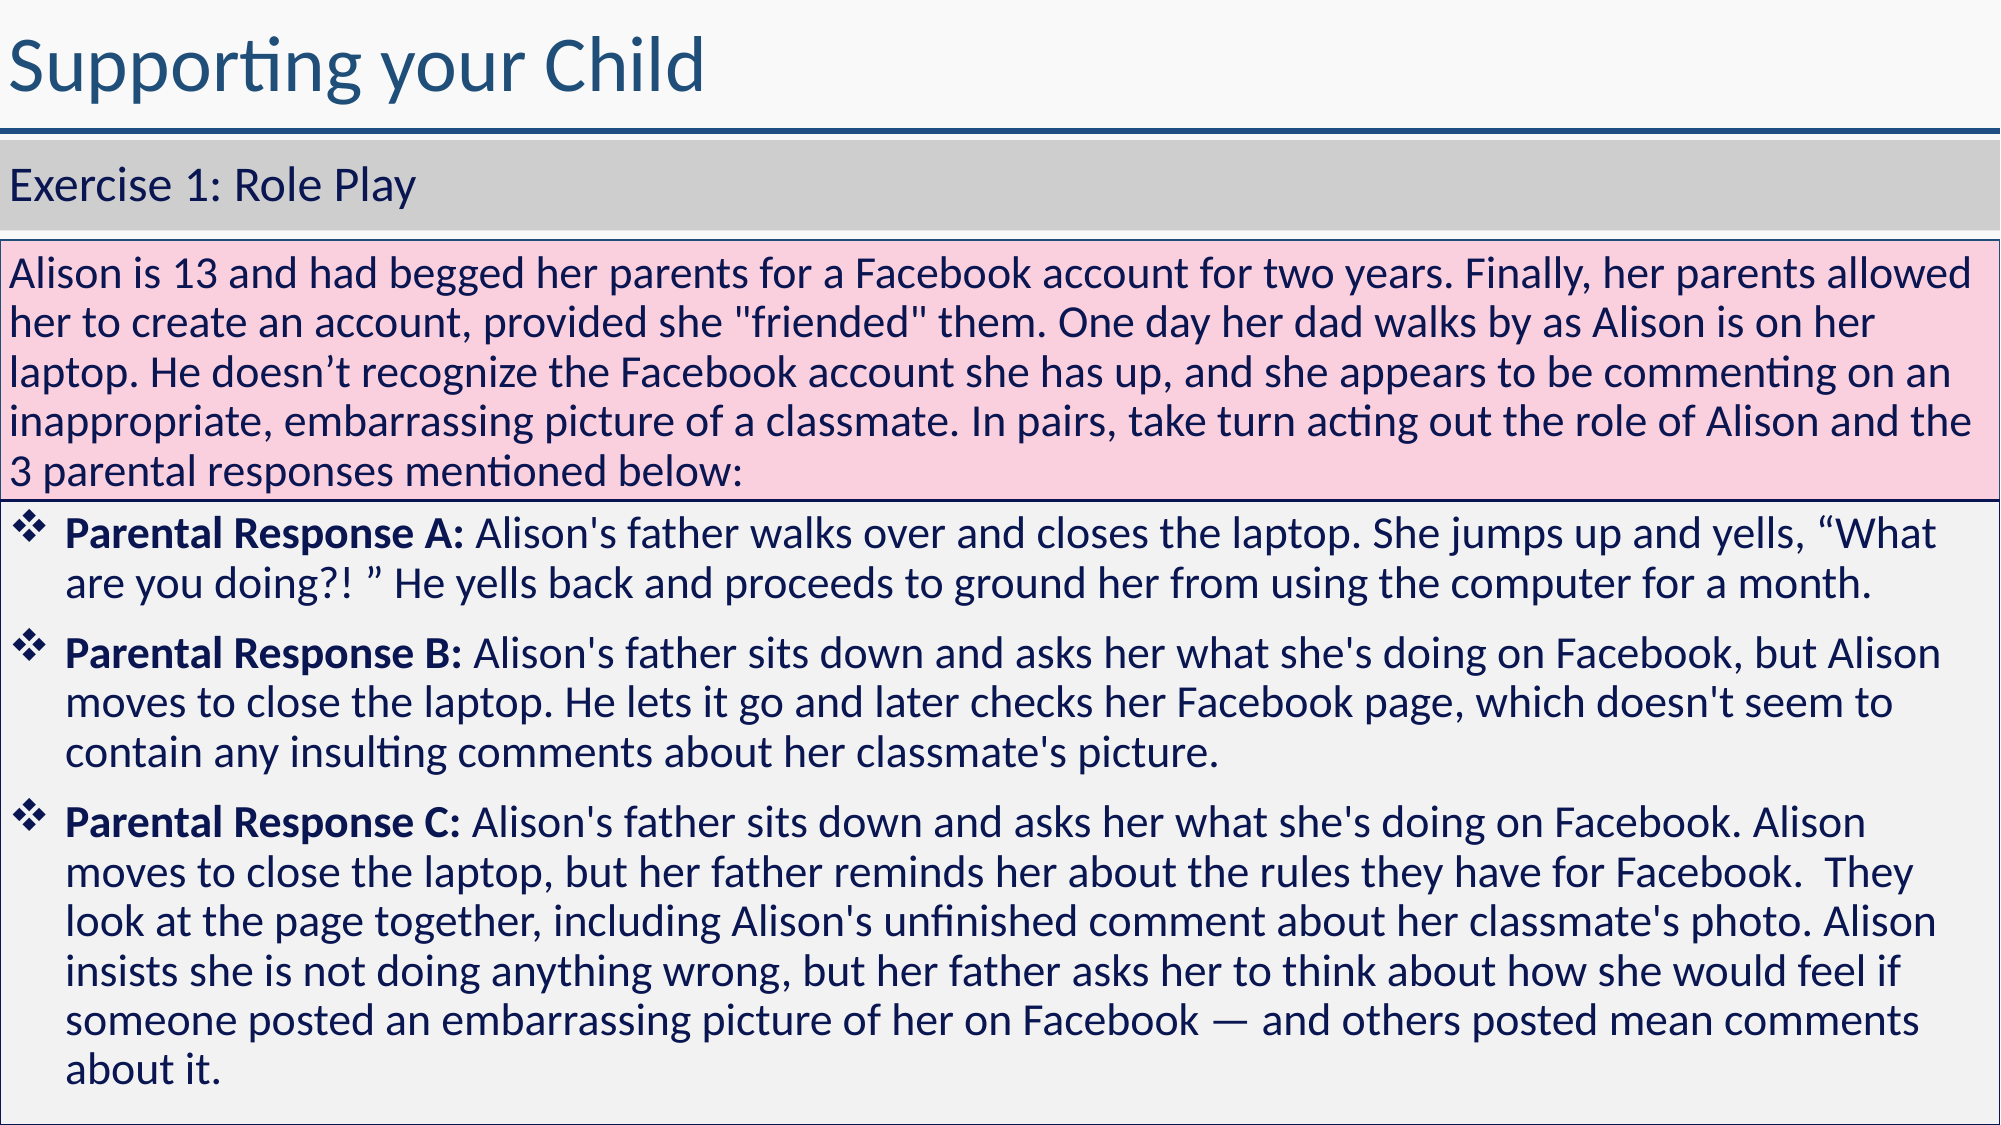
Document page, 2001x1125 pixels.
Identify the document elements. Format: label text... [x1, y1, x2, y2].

title Supporting your Child [0, 0, 2000, 131]
text_box Parental Response A: Alison's father walks over and closes the laptop. She jumps up and yells, “What are you doing?! ” He yells back and proceeds to ground her from using the computer for a month. Parental Response B: Alison's father sits down and asks her what she's doing on Facebook, but Alison moves to close the laptop. He lets it go and later checks her Facebook page, which doesn't seem to contain any insulting comments about her classmate's picture. Parental Response C: Alison's father sits down and asks her what she's doing on Facebook. Alison moves to close the laptop, but her father reminds her about the rules they have for Facebook. They look at the page together, including Alison's unfinished comment about her classmate's photo. Alison insists she is not doing anything wrong, but her father asks her to think about how she would feel if someone posted an embarrassing picture of her on Facebook — and others posted mean comments about it. [0, 499, 2000, 1125]
list Alison is 13 and had begged her parents for a Facebook account for two years. Finally, her parents allowed her to create an account, provided she "friended" them. One day her dad walks by as Alison is on her laptop. He doesn’t recognize the Facebook account she has up, and she appears to be commenting on an inappropriate, embarrassing picture of a classmate. In pairs, take turn acting out the role of Alison and the 3 parental responses mentioned below: [0, 239, 2000, 499]
list Exercise 1: Role Play [0, 140, 2000, 231]
